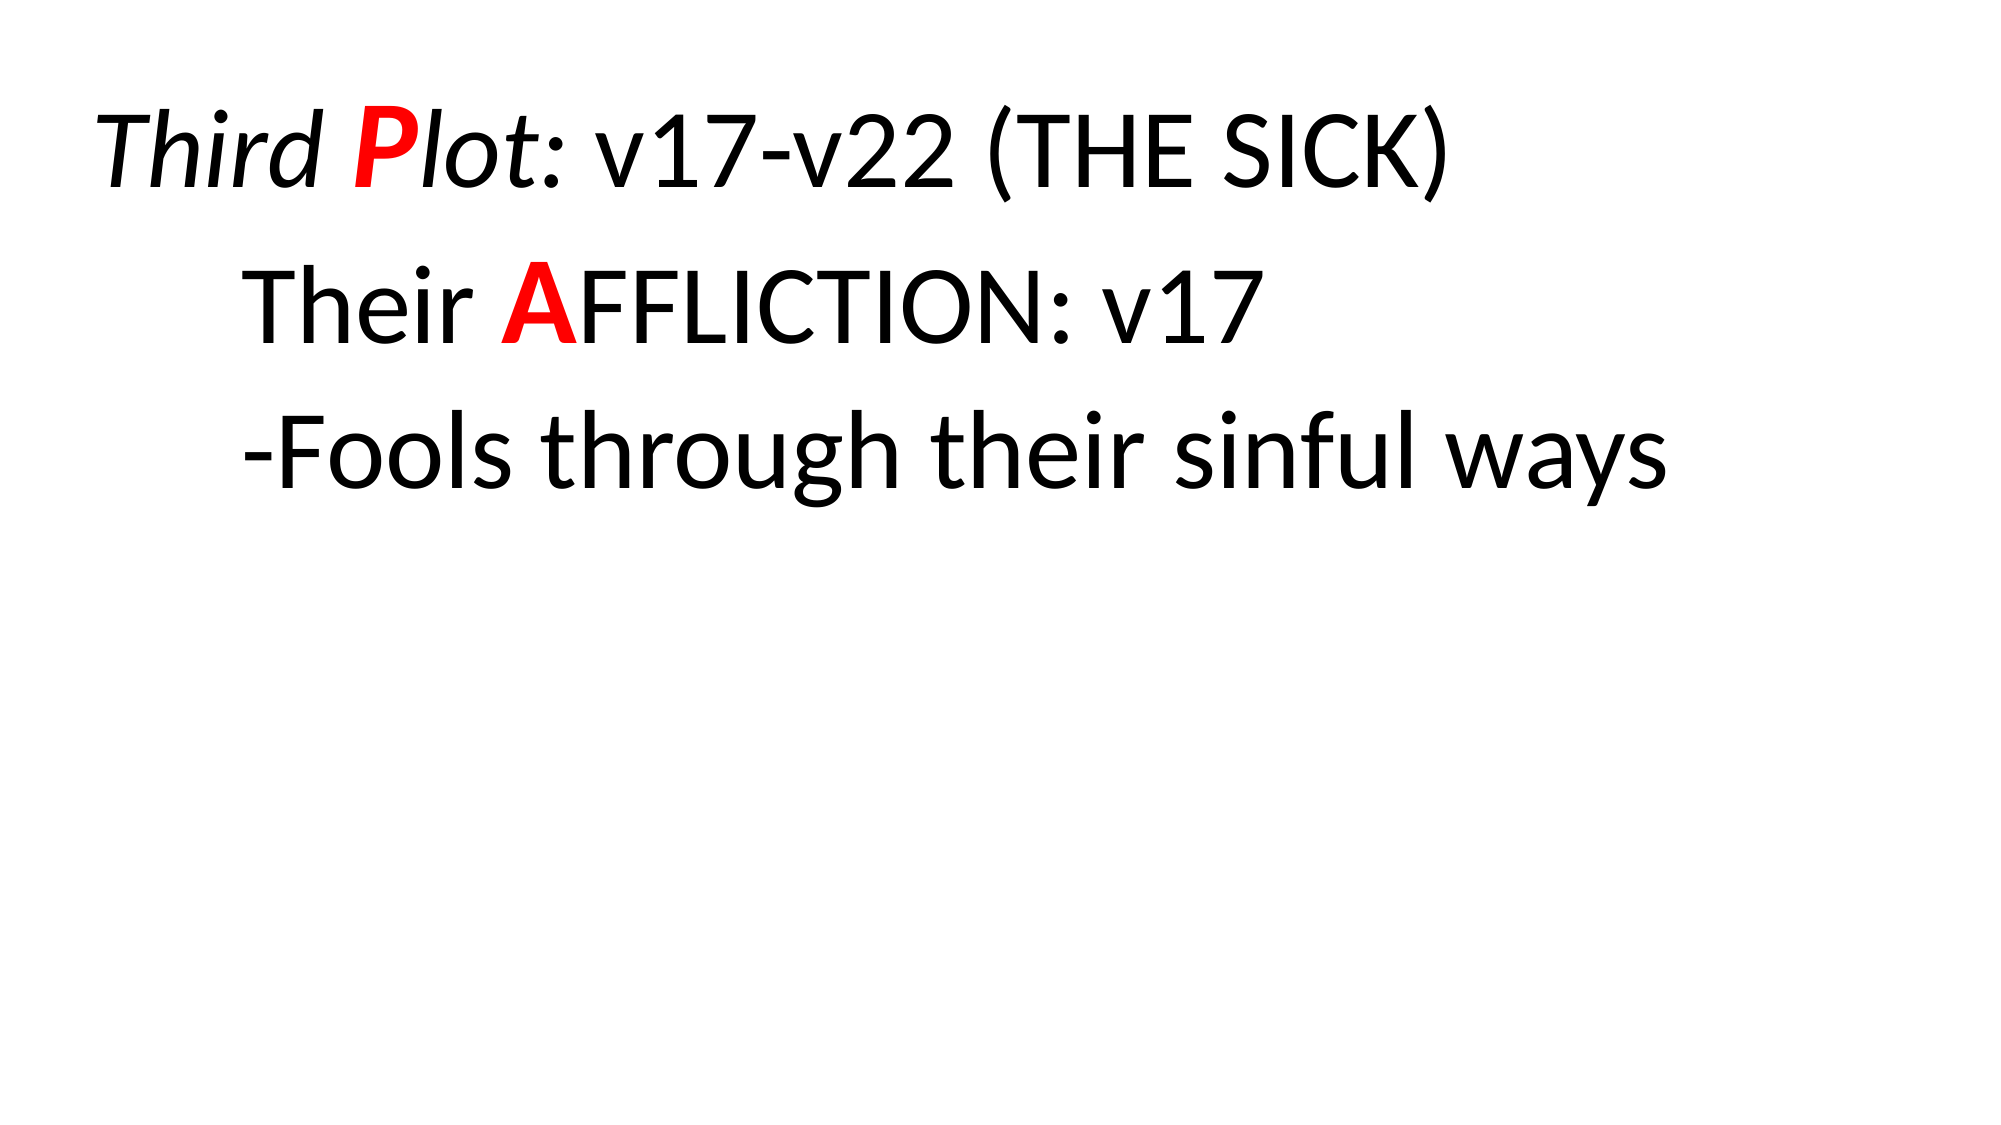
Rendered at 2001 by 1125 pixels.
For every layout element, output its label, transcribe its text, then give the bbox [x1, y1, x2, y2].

list Third Plot: v17-v22 (THE SICK) Their AFFLICTION: v17 -Fools through their sinful ways [76, 72, 1941, 1104]
